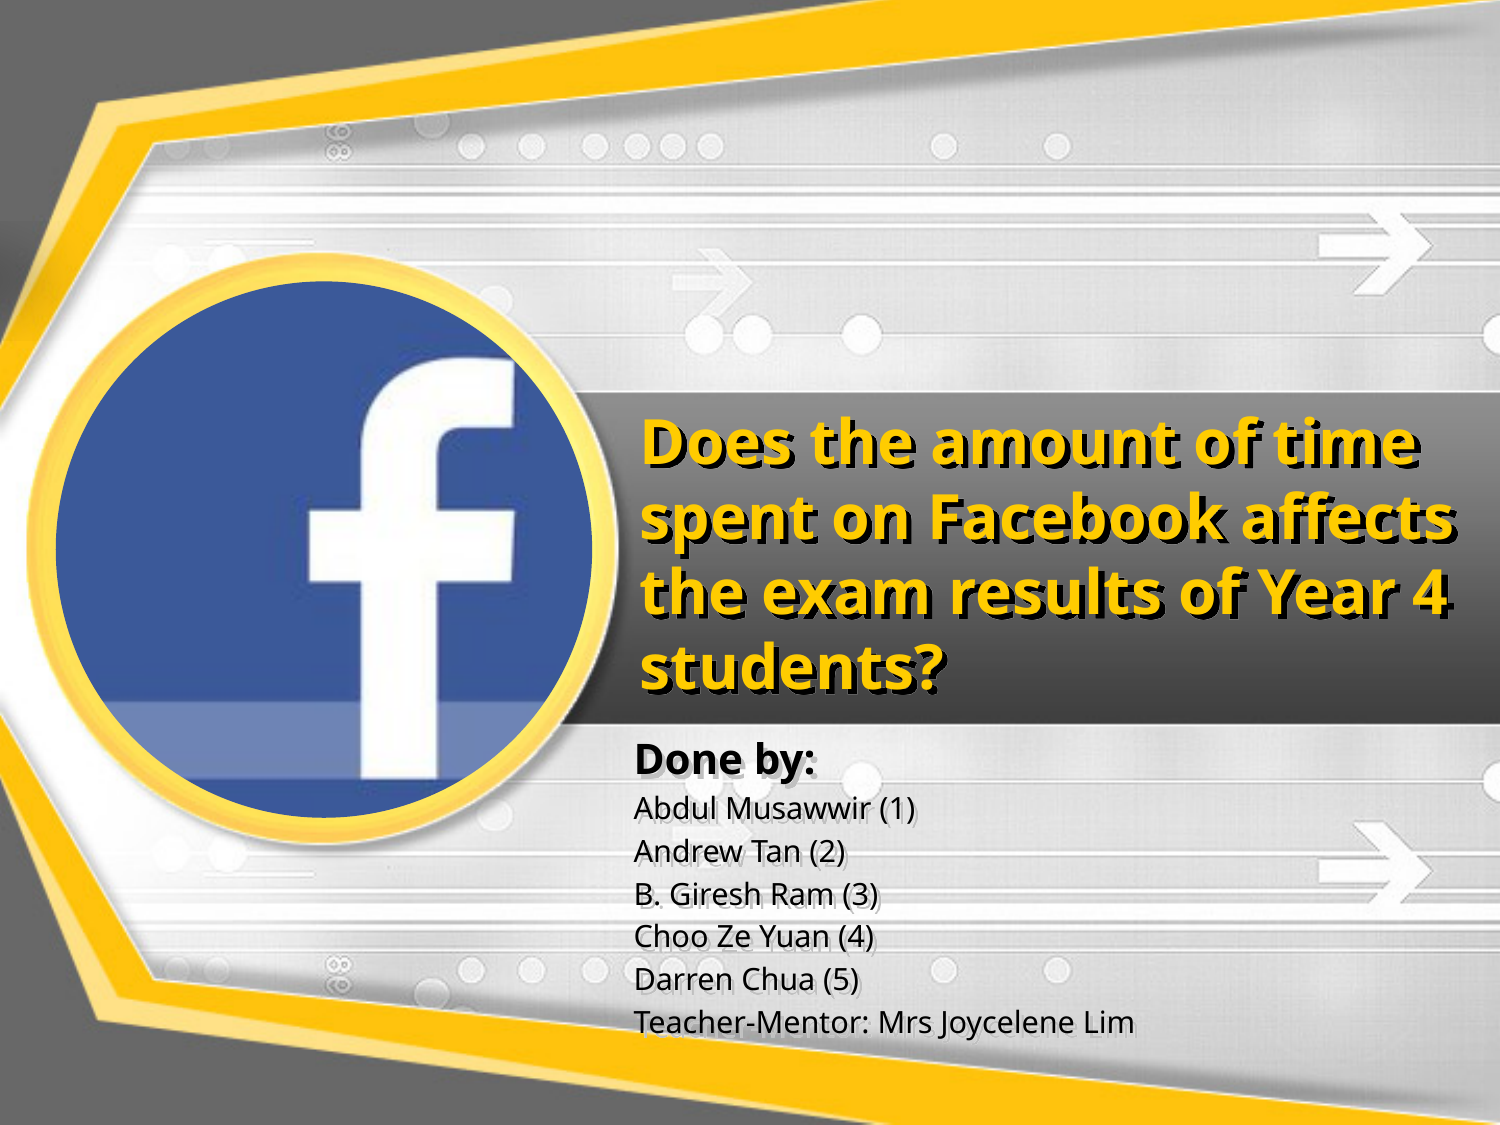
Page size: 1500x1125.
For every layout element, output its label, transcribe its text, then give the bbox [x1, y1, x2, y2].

title Does the amount of time spent on Facebook affects the exam results of Year 4 students? [624, 420, 1476, 684]
list Done by: Abdul Musawwir (1) Andrew Tan (2) B. Giresh Ram (3) Choo Ze Yuan (4) Darren Chua (5) Teacher-Mentor: Mrs Joycelene Lim [618, 724, 1500, 1048]
picture [0, 0, 1500, 1125]
